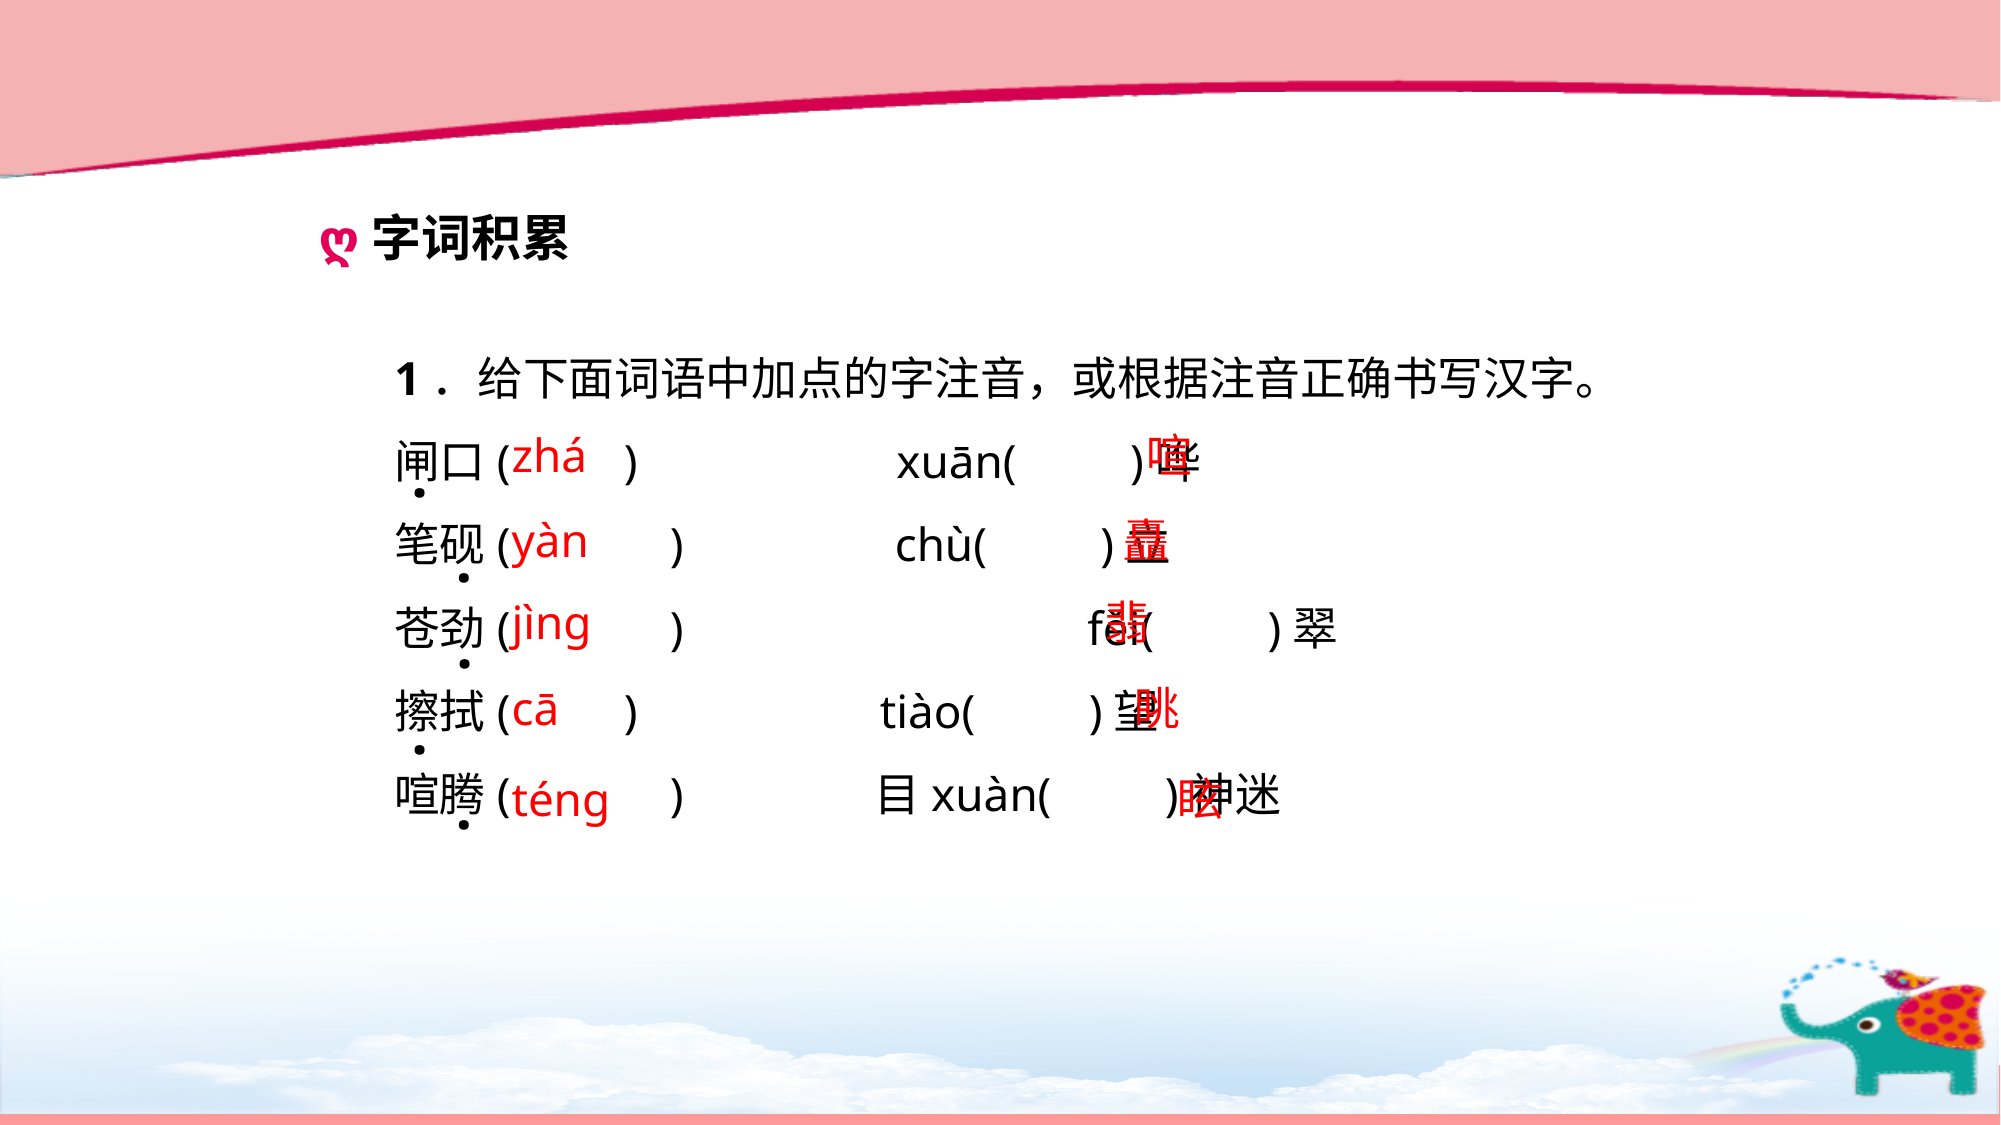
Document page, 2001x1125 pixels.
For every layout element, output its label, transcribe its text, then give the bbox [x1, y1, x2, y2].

text_box . [441, 602, 487, 688]
text_box 1．给下面词语中加点的字注音，或根据注音正确书写汉字。 闸口( ) xuān( )哗 笔砚( ) chù( )立 苍劲( ) fěi( )翠 擦拭( ) tiào( )望 喧腾( ) 目xuàn( )神迷 [287, 313, 1700, 829]
text_box zhá [496, 419, 623, 490]
text_box . [396, 688, 442, 774]
text_box . [440, 764, 486, 849]
text_box yàn [496, 504, 623, 575]
text_box jìng [496, 585, 667, 656]
text_box 喧 [1131, 419, 1258, 490]
text_box 矗 [1108, 504, 1235, 575]
text_box . [440, 516, 486, 602]
text_box 眩 [1162, 762, 1289, 833]
text_box 眺 [1119, 672, 1246, 743]
text_box . [396, 431, 442, 516]
picture [0, 893, 1999, 1114]
picture [0, 0, 2001, 185]
text_box cā [496, 672, 623, 743]
text_box ღ字词积累 [303, 198, 623, 274]
text_box téng [496, 762, 667, 833]
text_box 翡 [1089, 585, 1216, 656]
